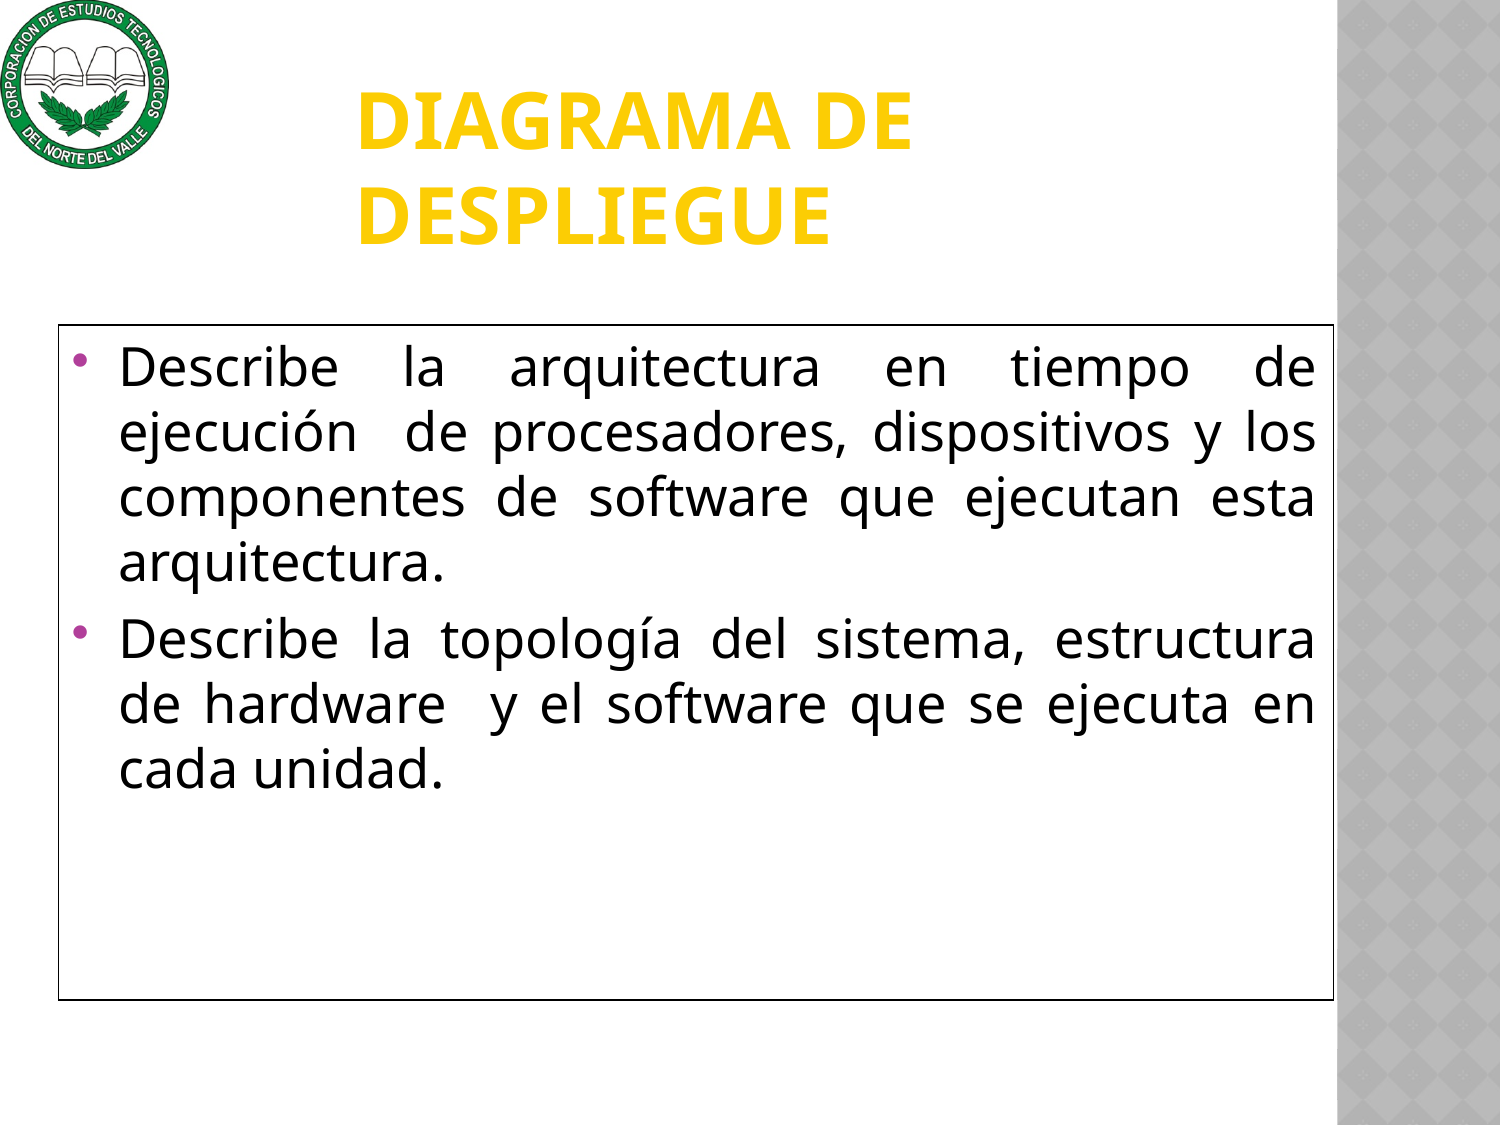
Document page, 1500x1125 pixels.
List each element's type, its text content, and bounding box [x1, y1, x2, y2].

picture [0, 0, 169, 169]
title Diagrama de Despliegue [339, 62, 1353, 250]
list Describe la arquitectura en tiempo de ejecución de procesadores, dispositivos y los componentes de software que ejecutan esta arquitectura. Describe la topología del sistema, estructura de hardware y el software que se ejecuta en cada unidad. [58, 324, 1334, 1001]
